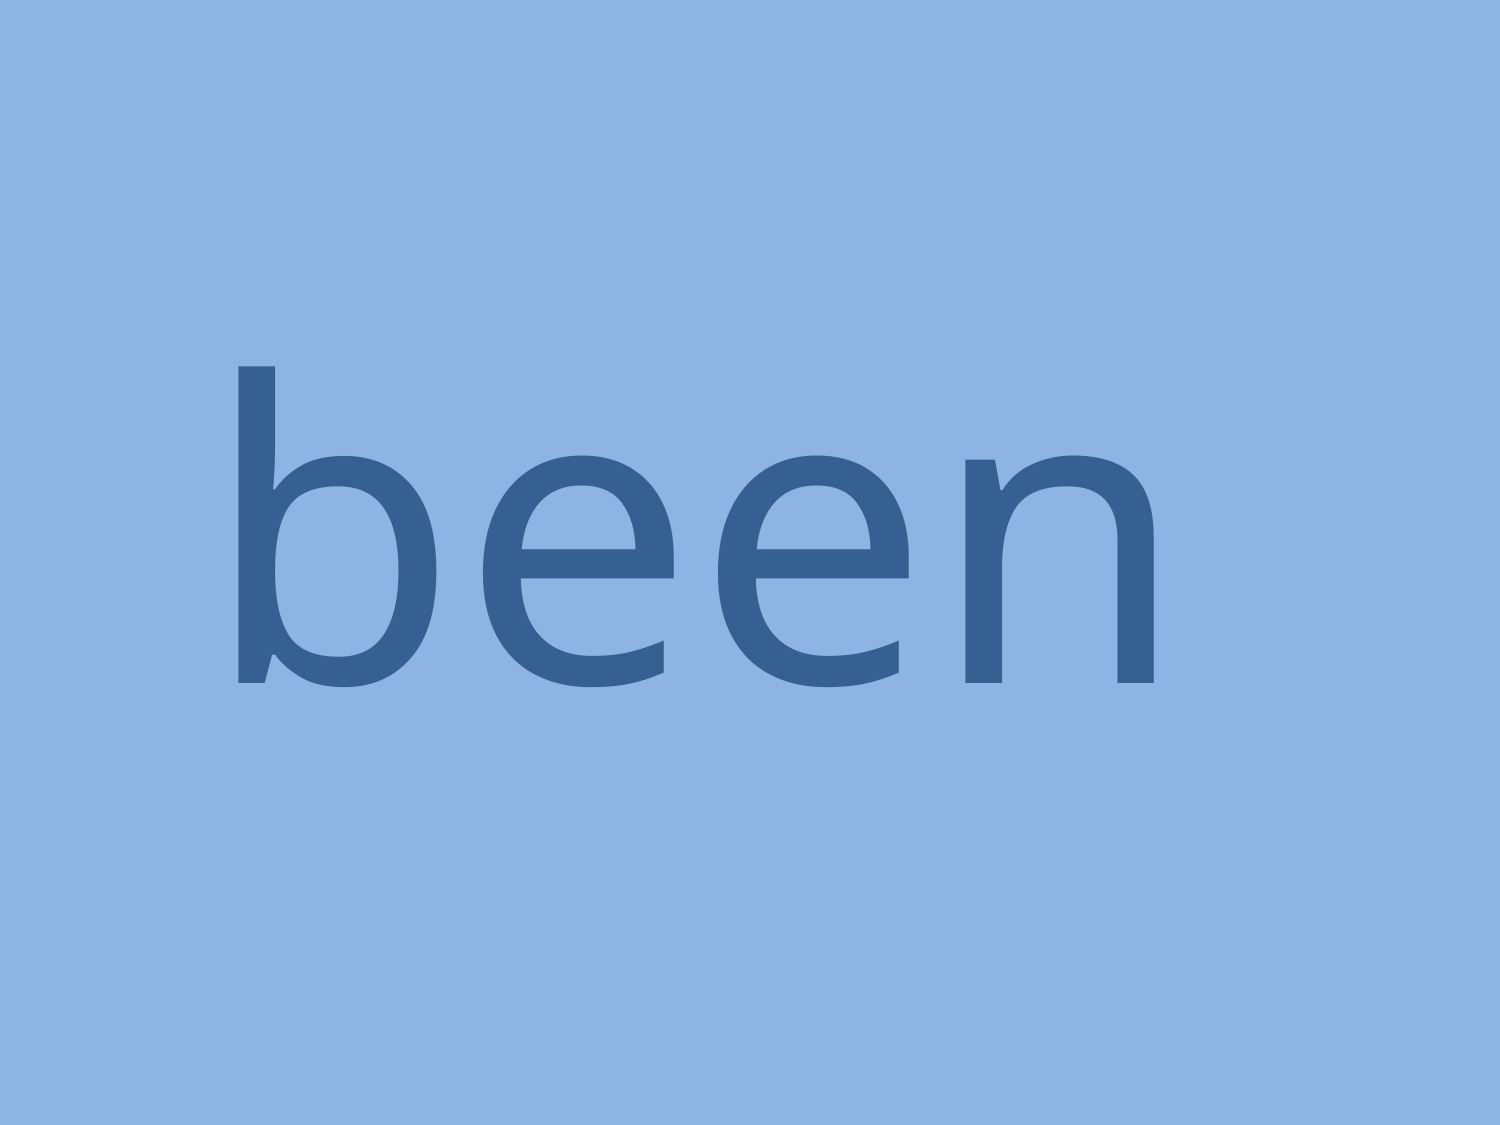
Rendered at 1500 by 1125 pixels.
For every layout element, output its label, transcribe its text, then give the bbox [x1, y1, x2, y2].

text_box been [41, 259, 1459, 775]
